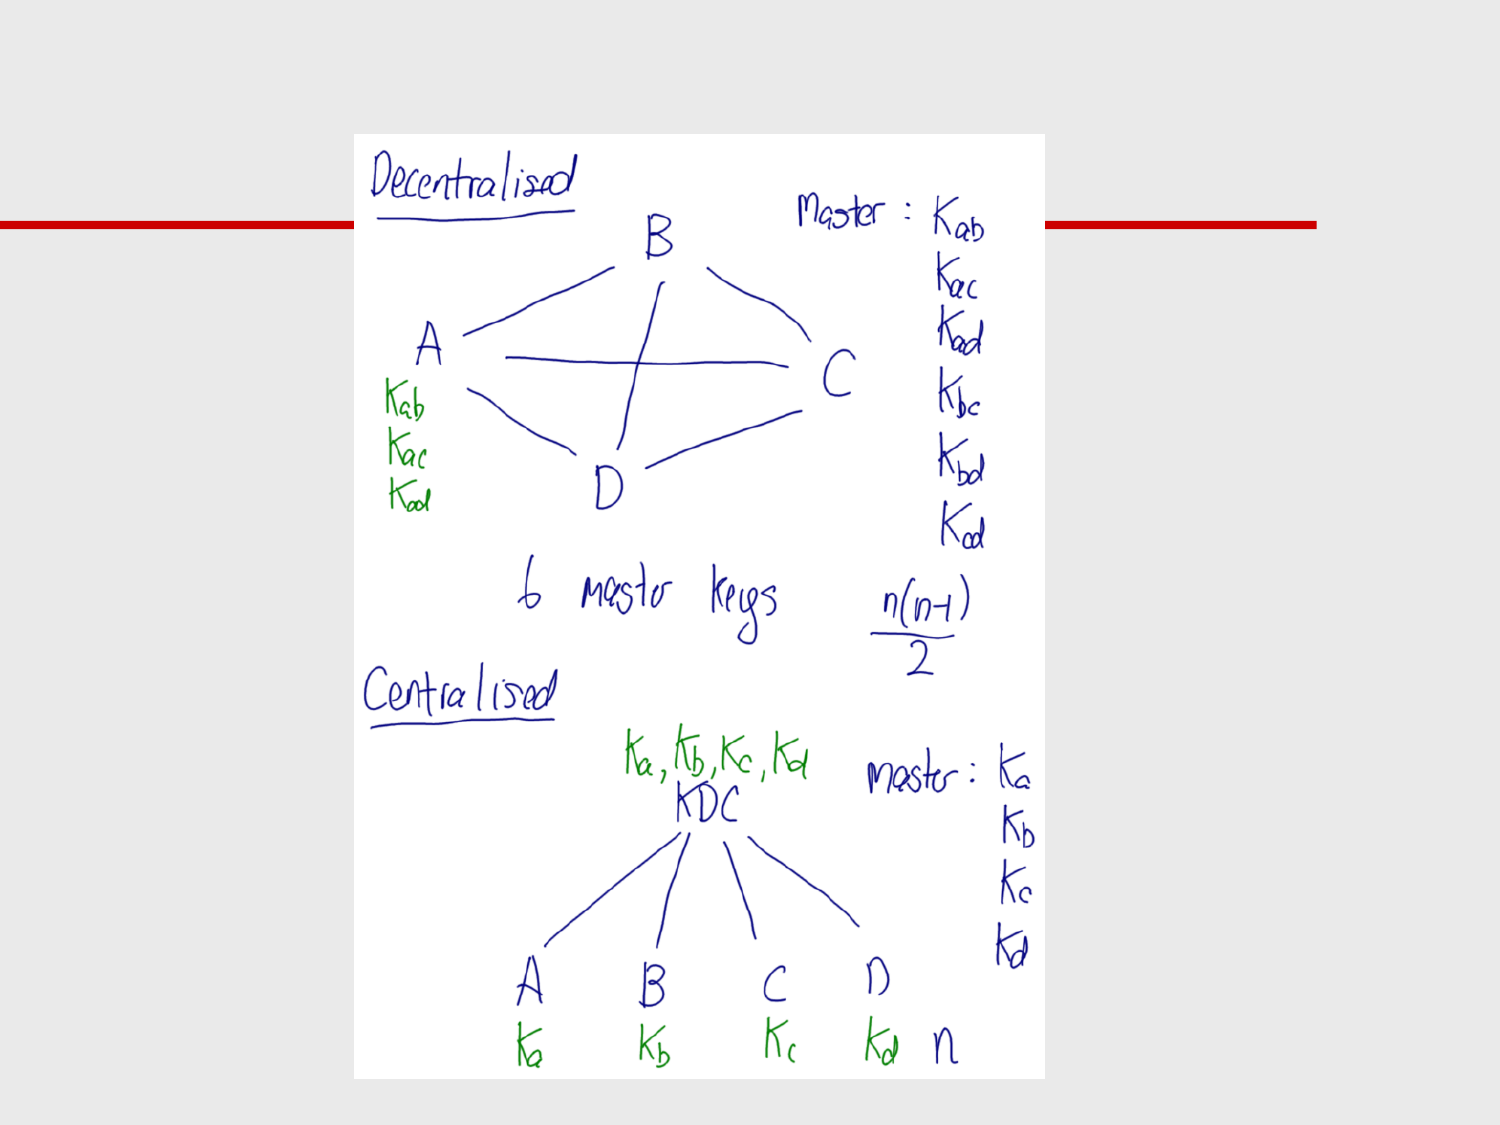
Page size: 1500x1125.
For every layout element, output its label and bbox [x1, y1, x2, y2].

list [354, 134, 1046, 1079]
